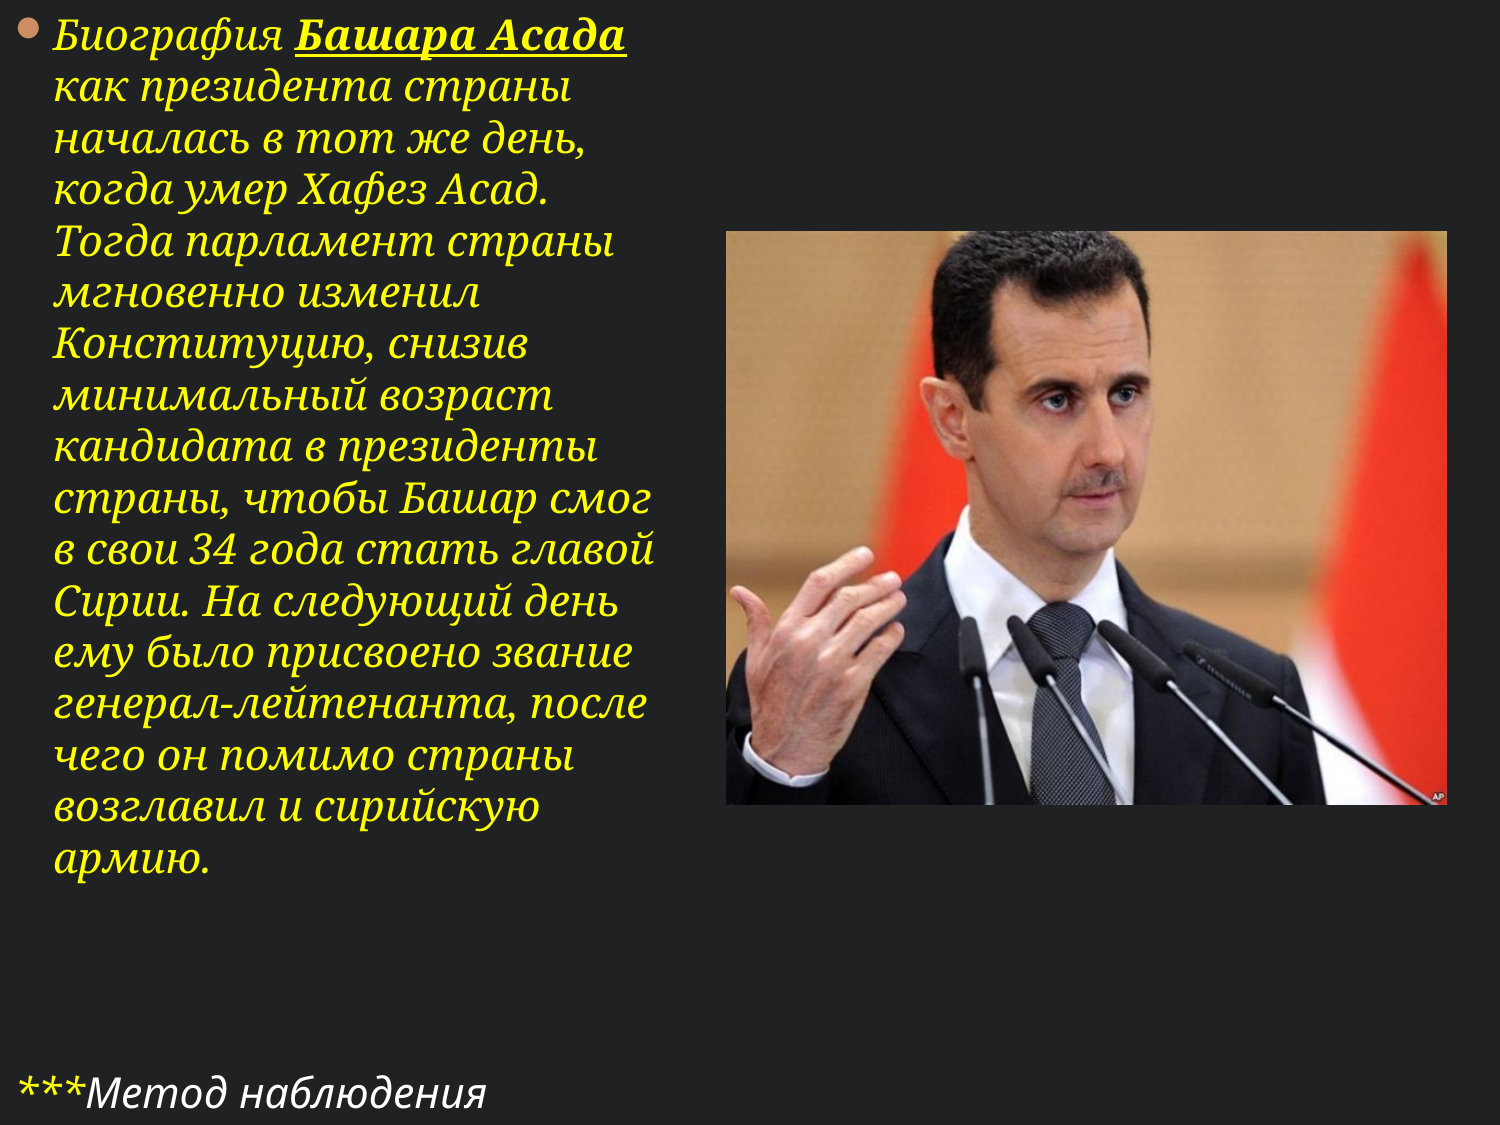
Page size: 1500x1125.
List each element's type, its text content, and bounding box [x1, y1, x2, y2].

list Биография Башара Асада как президента страны началась в тот же день, когда умер Хафез Асад. Тогда парламент страны мгновенно изменил Конституцию, снизив минимальный возраст кандидата в президенты страны, чтобы Башар смог в свои 34 года стать главой Сирии. На следующий день ему было присвоено звание генерал-лейтенанта, после чего он помимо страны возглавил и сирийскую армию. ***Метод наблюдения [0, 0, 680, 1125]
picture [726, 231, 1447, 805]
